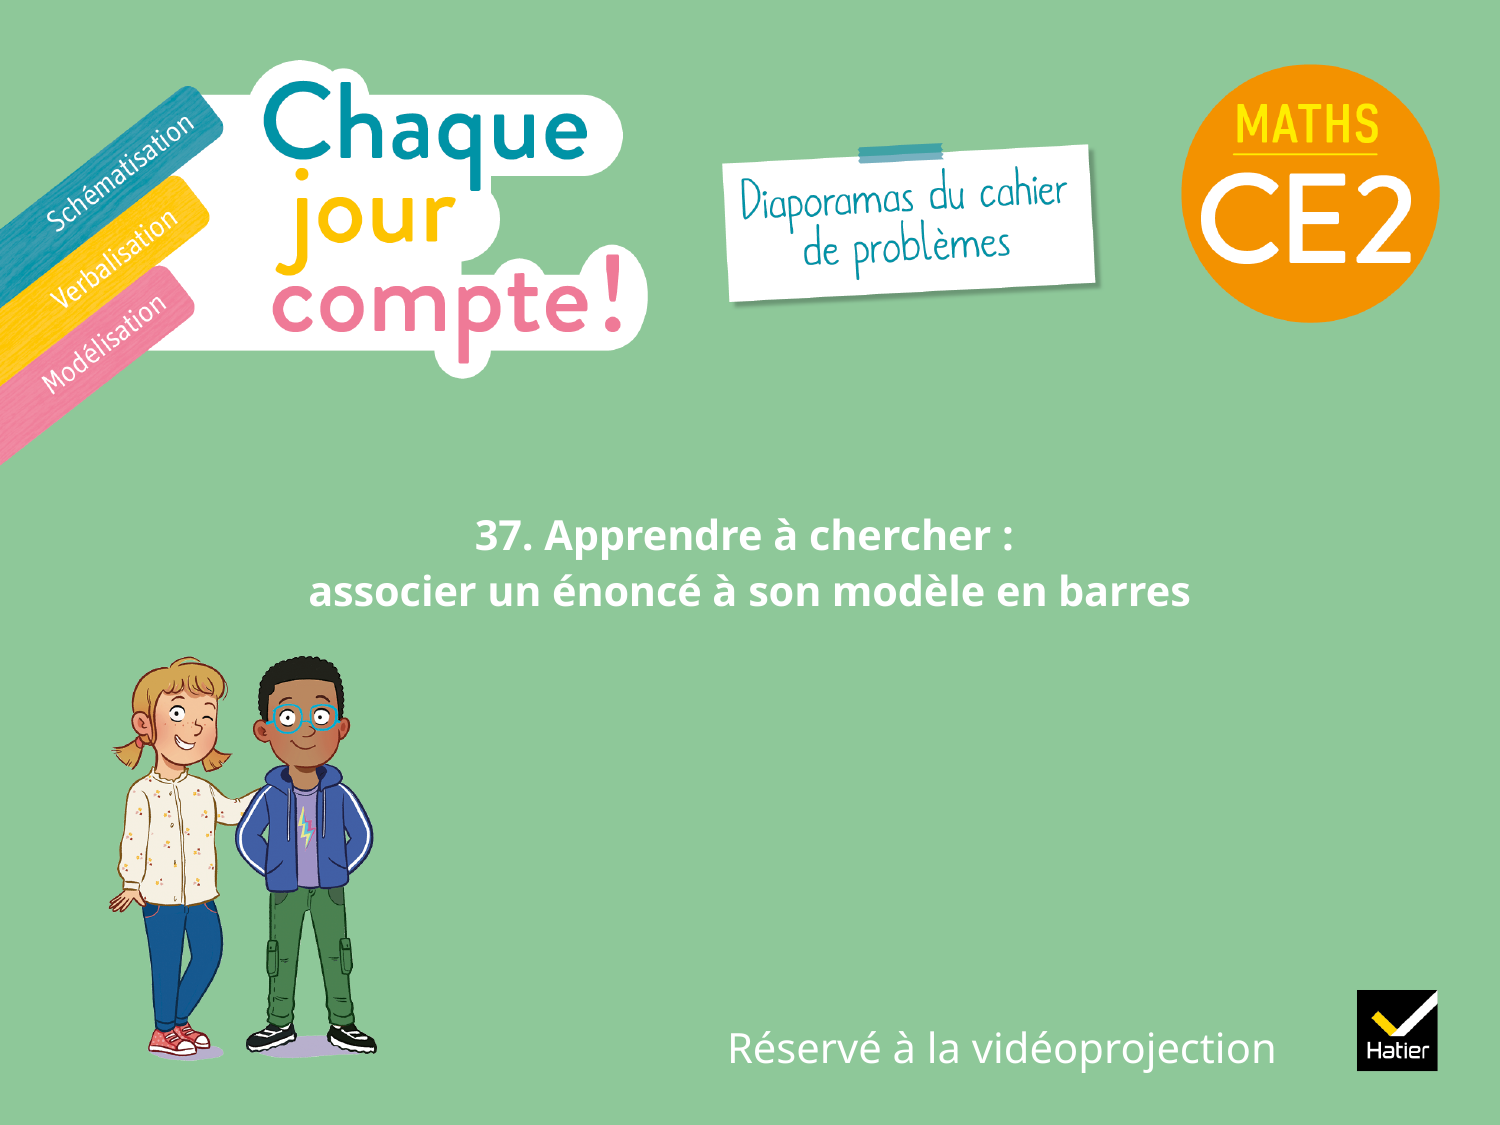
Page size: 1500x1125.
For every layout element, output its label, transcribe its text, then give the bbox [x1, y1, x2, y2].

title 37. Apprendre à chercher : associer un énoncé à son modèle en barres [84, 497, 1416, 628]
picture [0, 0, 1500, 1125]
